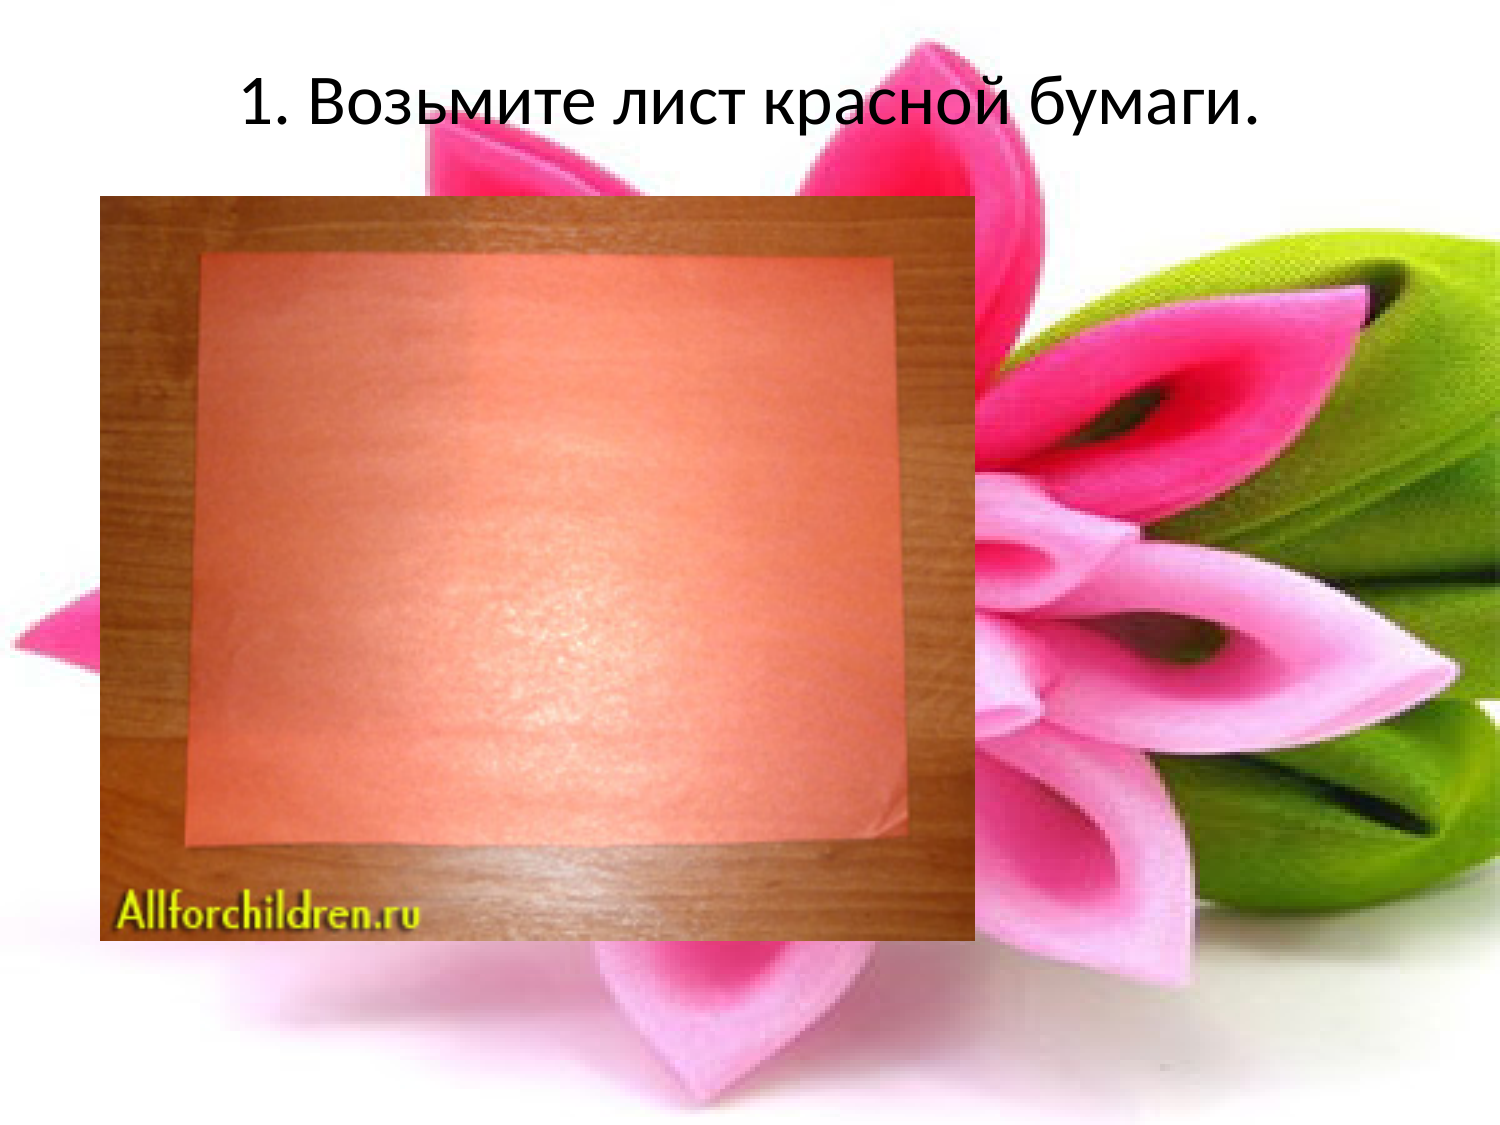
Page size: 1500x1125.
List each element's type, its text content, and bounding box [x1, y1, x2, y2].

title 1. Возьмите лист красной бумаги. [75, 45, 1425, 233]
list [100, 196, 975, 941]
picture [0, 0, 1500, 1125]
